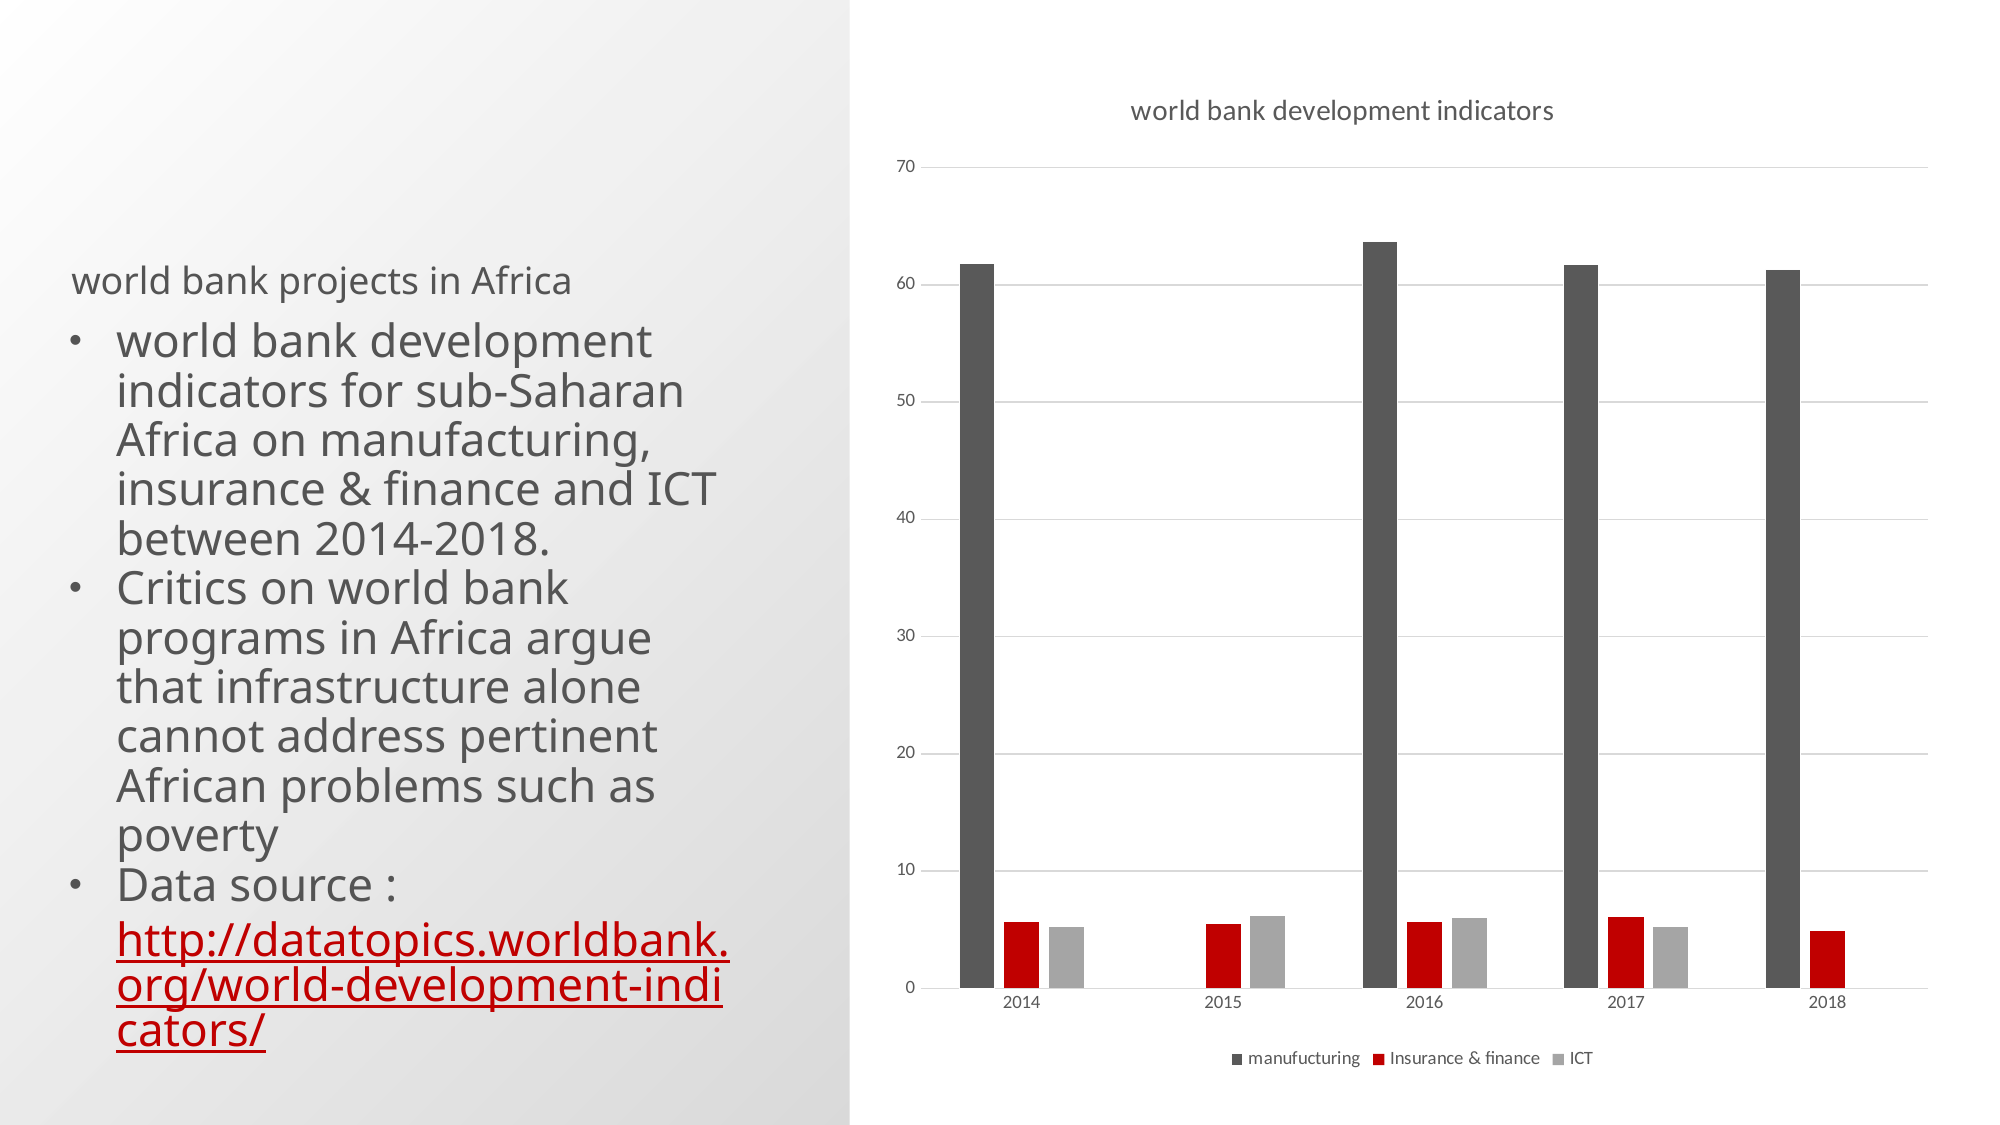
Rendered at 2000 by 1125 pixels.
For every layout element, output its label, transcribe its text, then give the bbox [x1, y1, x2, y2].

list world bank development indicators for sub-Saharan Africa on manufacturing, insurance & finance and ICT between 2014-2018. Critics on world bank programs in Africa argue that infrastructure alone cannot address pertinent African problems such as poverty Data source : http://datatopics.worldbank.org/world-development-indicators/ [54, 310, 755, 1075]
chart [874, 62, 1950, 1075]
text_box world bank projects in Africa [56, 249, 699, 310]
